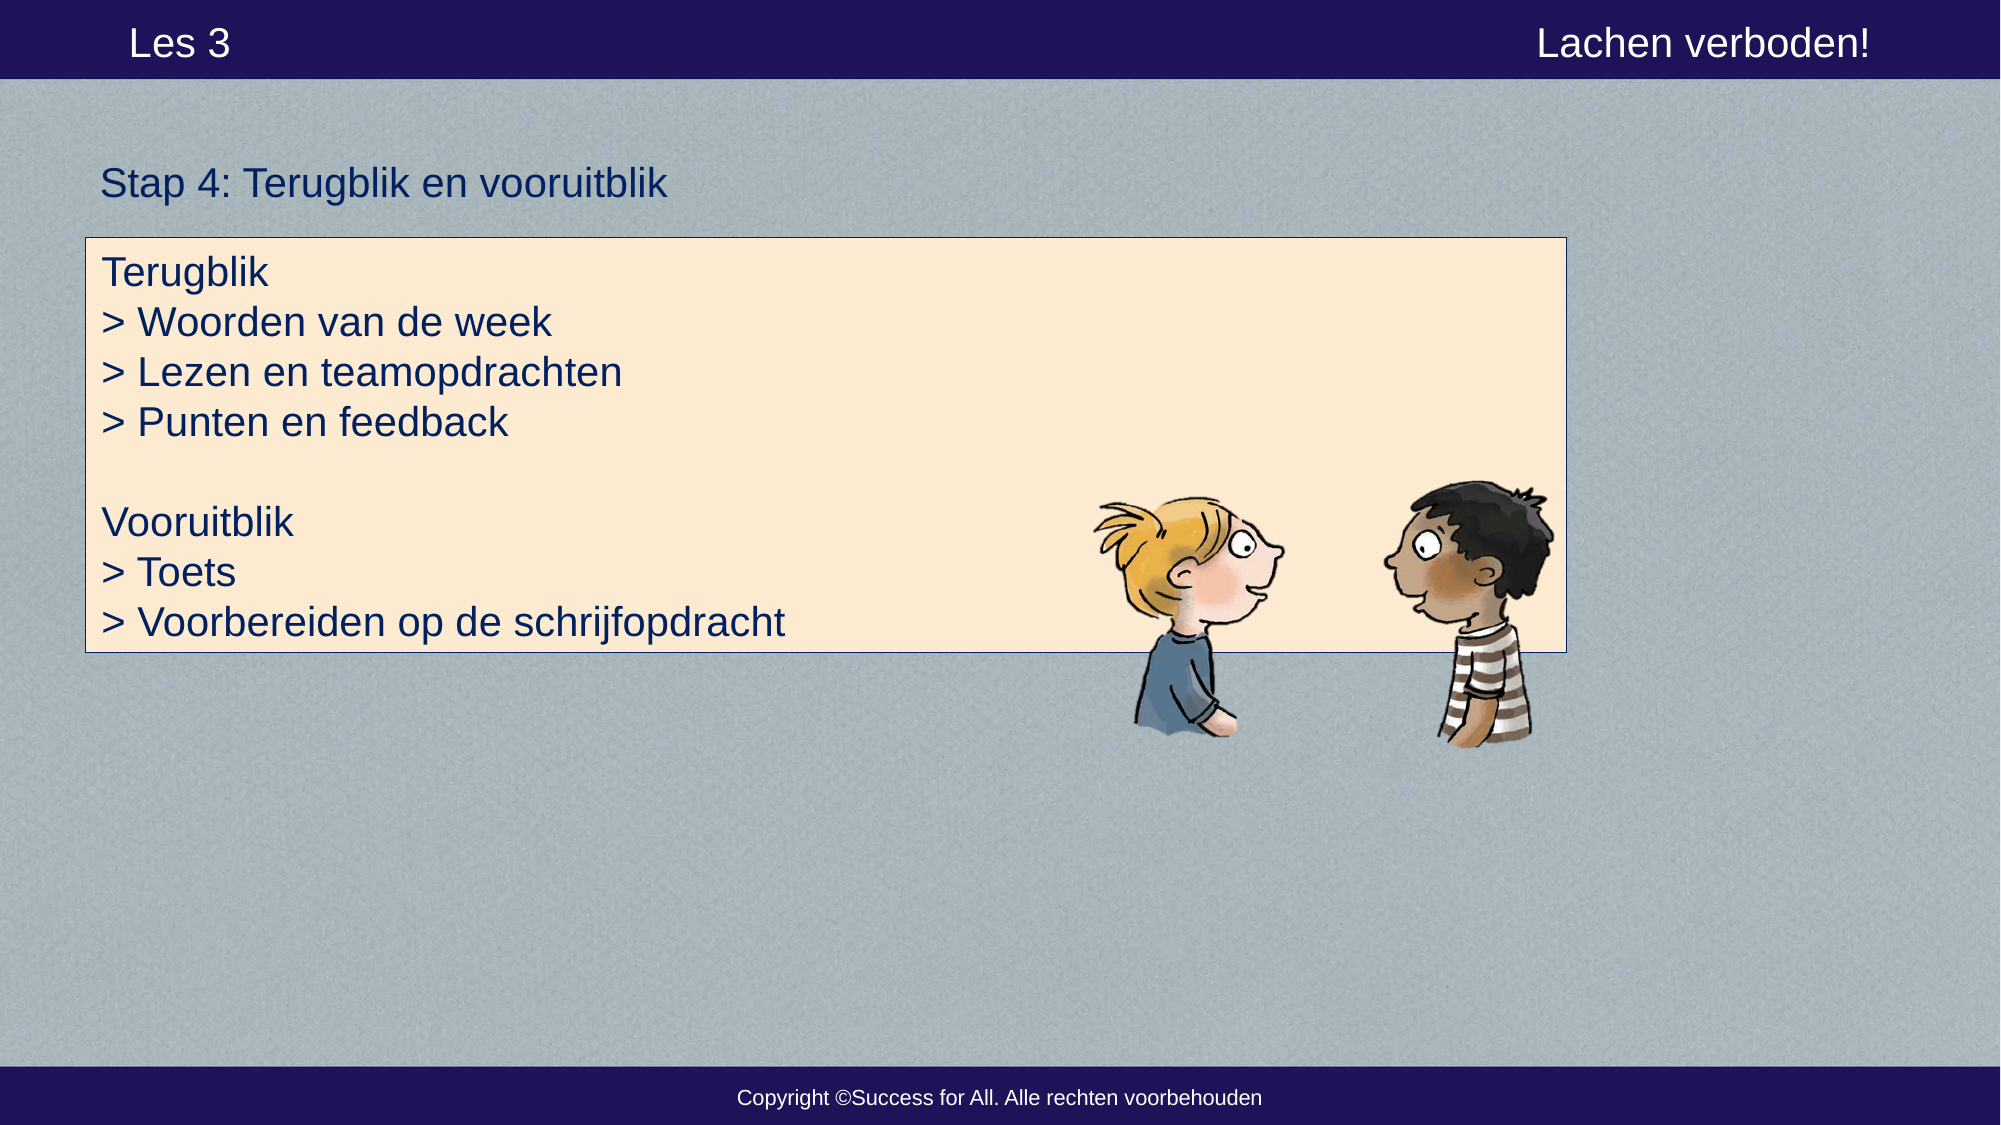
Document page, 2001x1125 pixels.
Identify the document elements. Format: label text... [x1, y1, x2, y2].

text_box Copyright ©Success for All. Alle rechten voorbehouden [0, 1076, 2000, 1125]
text_box Stap 4: Terugblik en vooruitblik [85, 148, 878, 214]
text_box Terugblik > Woorden van de week > Lezen en teamopdrachten > Punten en feedback Vooruitblik > Toets > Voorbereiden op de schrijfopdracht [85, 237, 1567, 653]
text_box Lachen verboden! [999, 8, 1886, 123]
text_box Les 3 [114, 8, 354, 73]
picture [0, 0, 2001, 1125]
